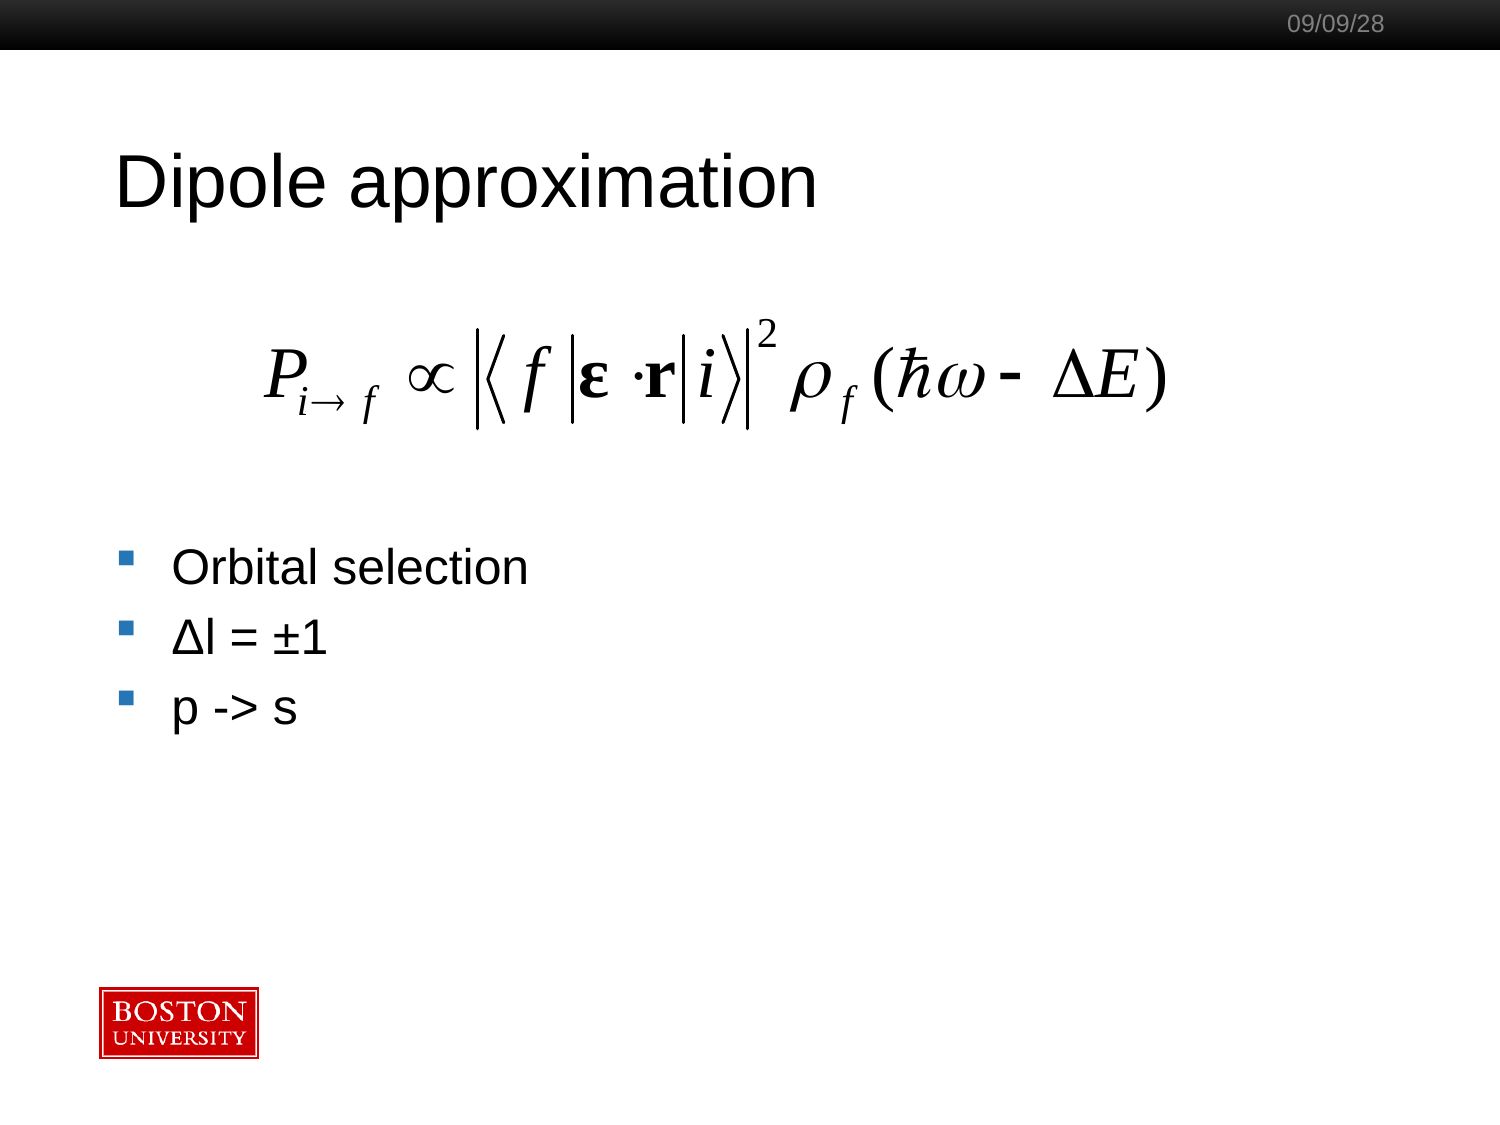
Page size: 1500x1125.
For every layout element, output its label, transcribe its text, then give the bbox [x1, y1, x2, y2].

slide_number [1087, 0, 1401, 51]
picture [99, 987, 259, 1059]
title Dipole approximation [99, 124, 1401, 238]
list Orbital selection Δl = ±1 p -> s [99, 527, 1401, 938]
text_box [250, 299, 1180, 447]
